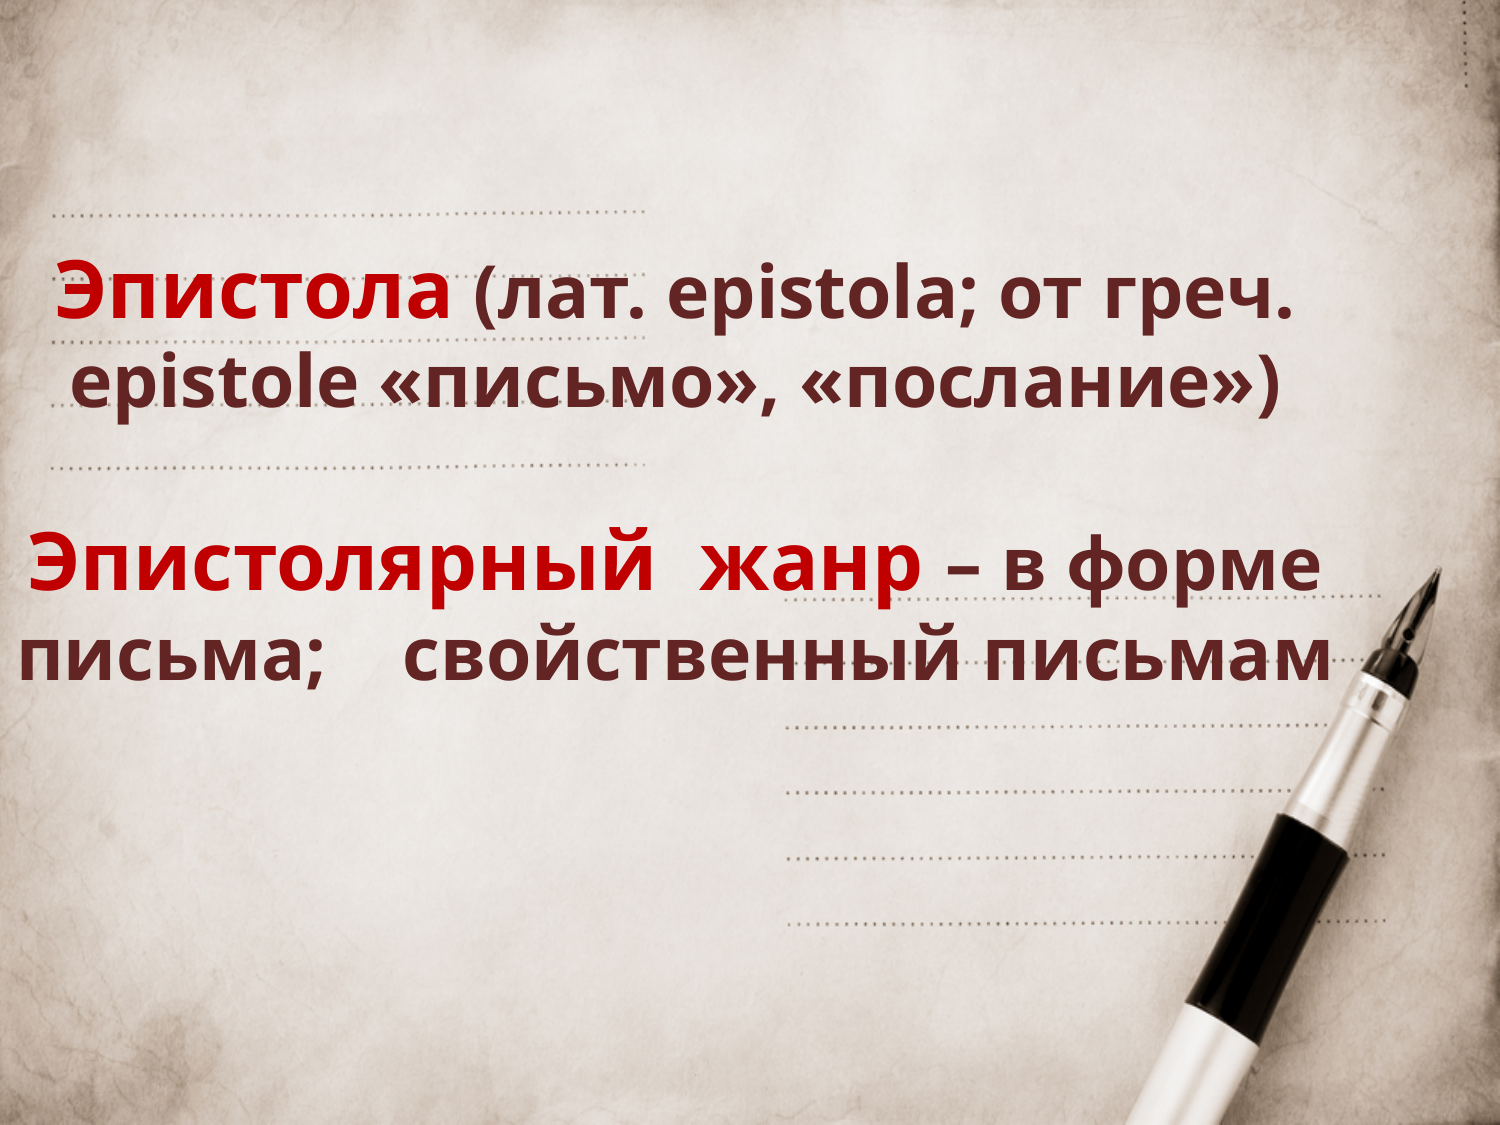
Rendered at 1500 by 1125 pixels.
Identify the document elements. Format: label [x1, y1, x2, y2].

list [0, 0, 1500, 1125]
